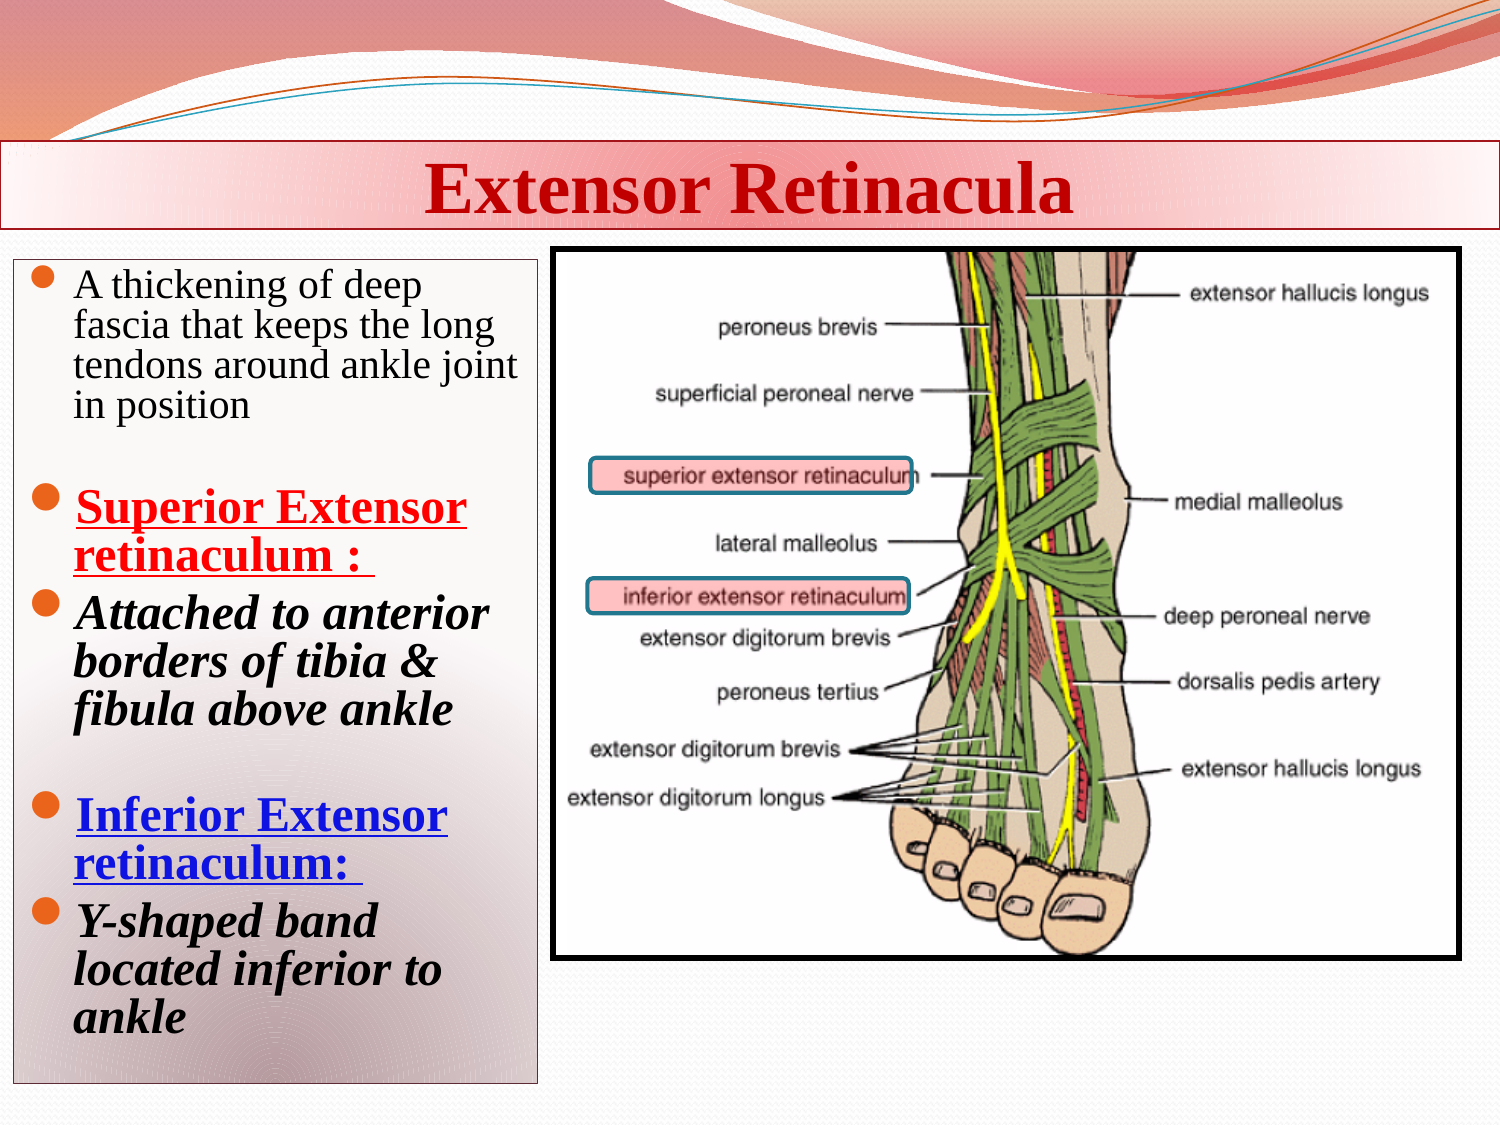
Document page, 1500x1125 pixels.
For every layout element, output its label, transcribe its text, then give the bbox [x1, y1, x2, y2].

title Extensor Retinacula [0, 140, 1500, 230]
picture [555, 251, 1457, 956]
list A thickening of deep fascia that keeps the long tendons around ankle joint in position Superior Extensor retinaculum : Attached to anterior borders of tibia & fibula above ankle Inferior Extensor retinaculum: Y-shaped band located inferior to ankle [13, 259, 538, 1084]
